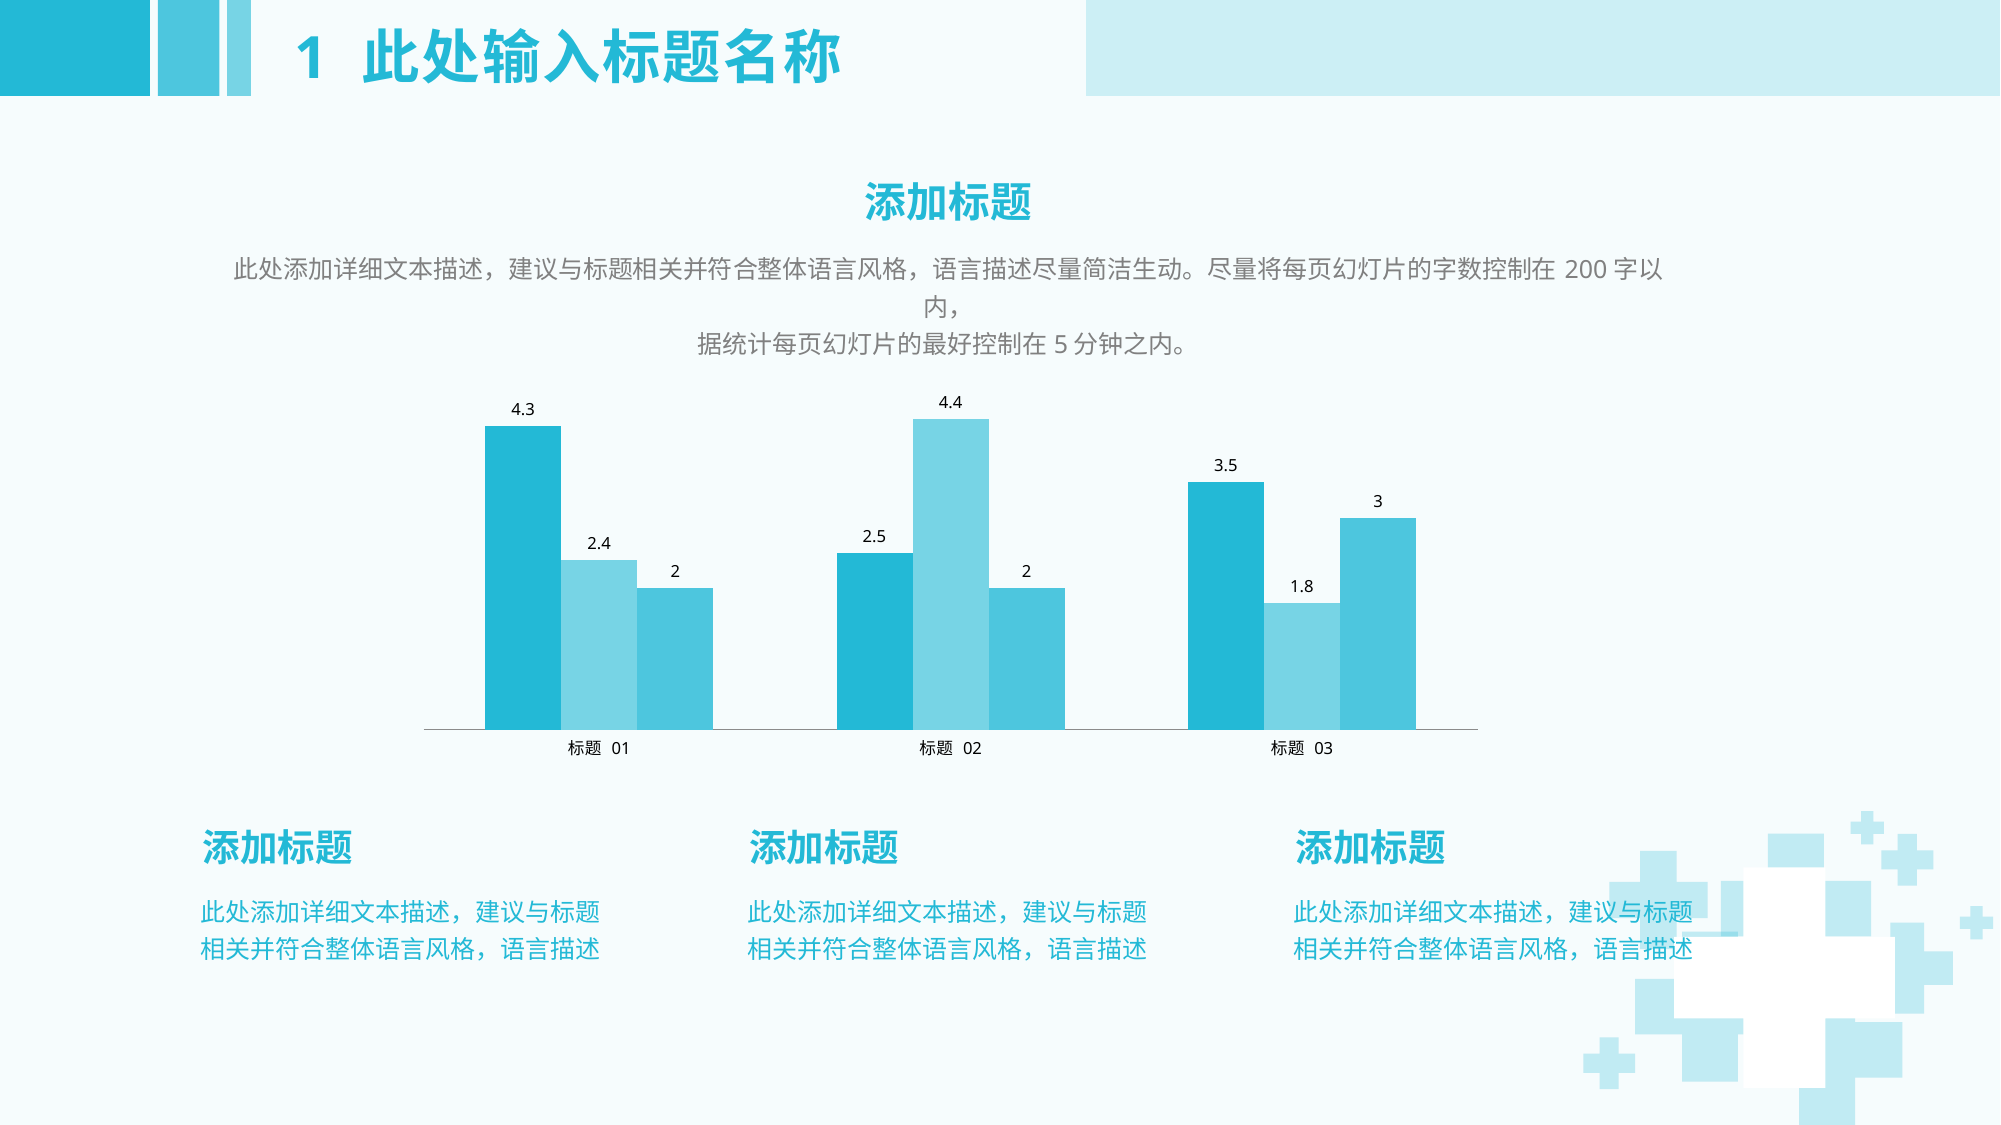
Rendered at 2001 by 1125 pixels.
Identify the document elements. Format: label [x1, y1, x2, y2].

text_box [200, 828, 616, 995]
text_box [747, 828, 1163, 995]
text_box [1293, 828, 1709, 995]
text_box [1583, 810, 1994, 1125]
text_box [0, 169, 2000, 1125]
chart [401, 368, 1500, 768]
text_box [0, 0, 2000, 169]
